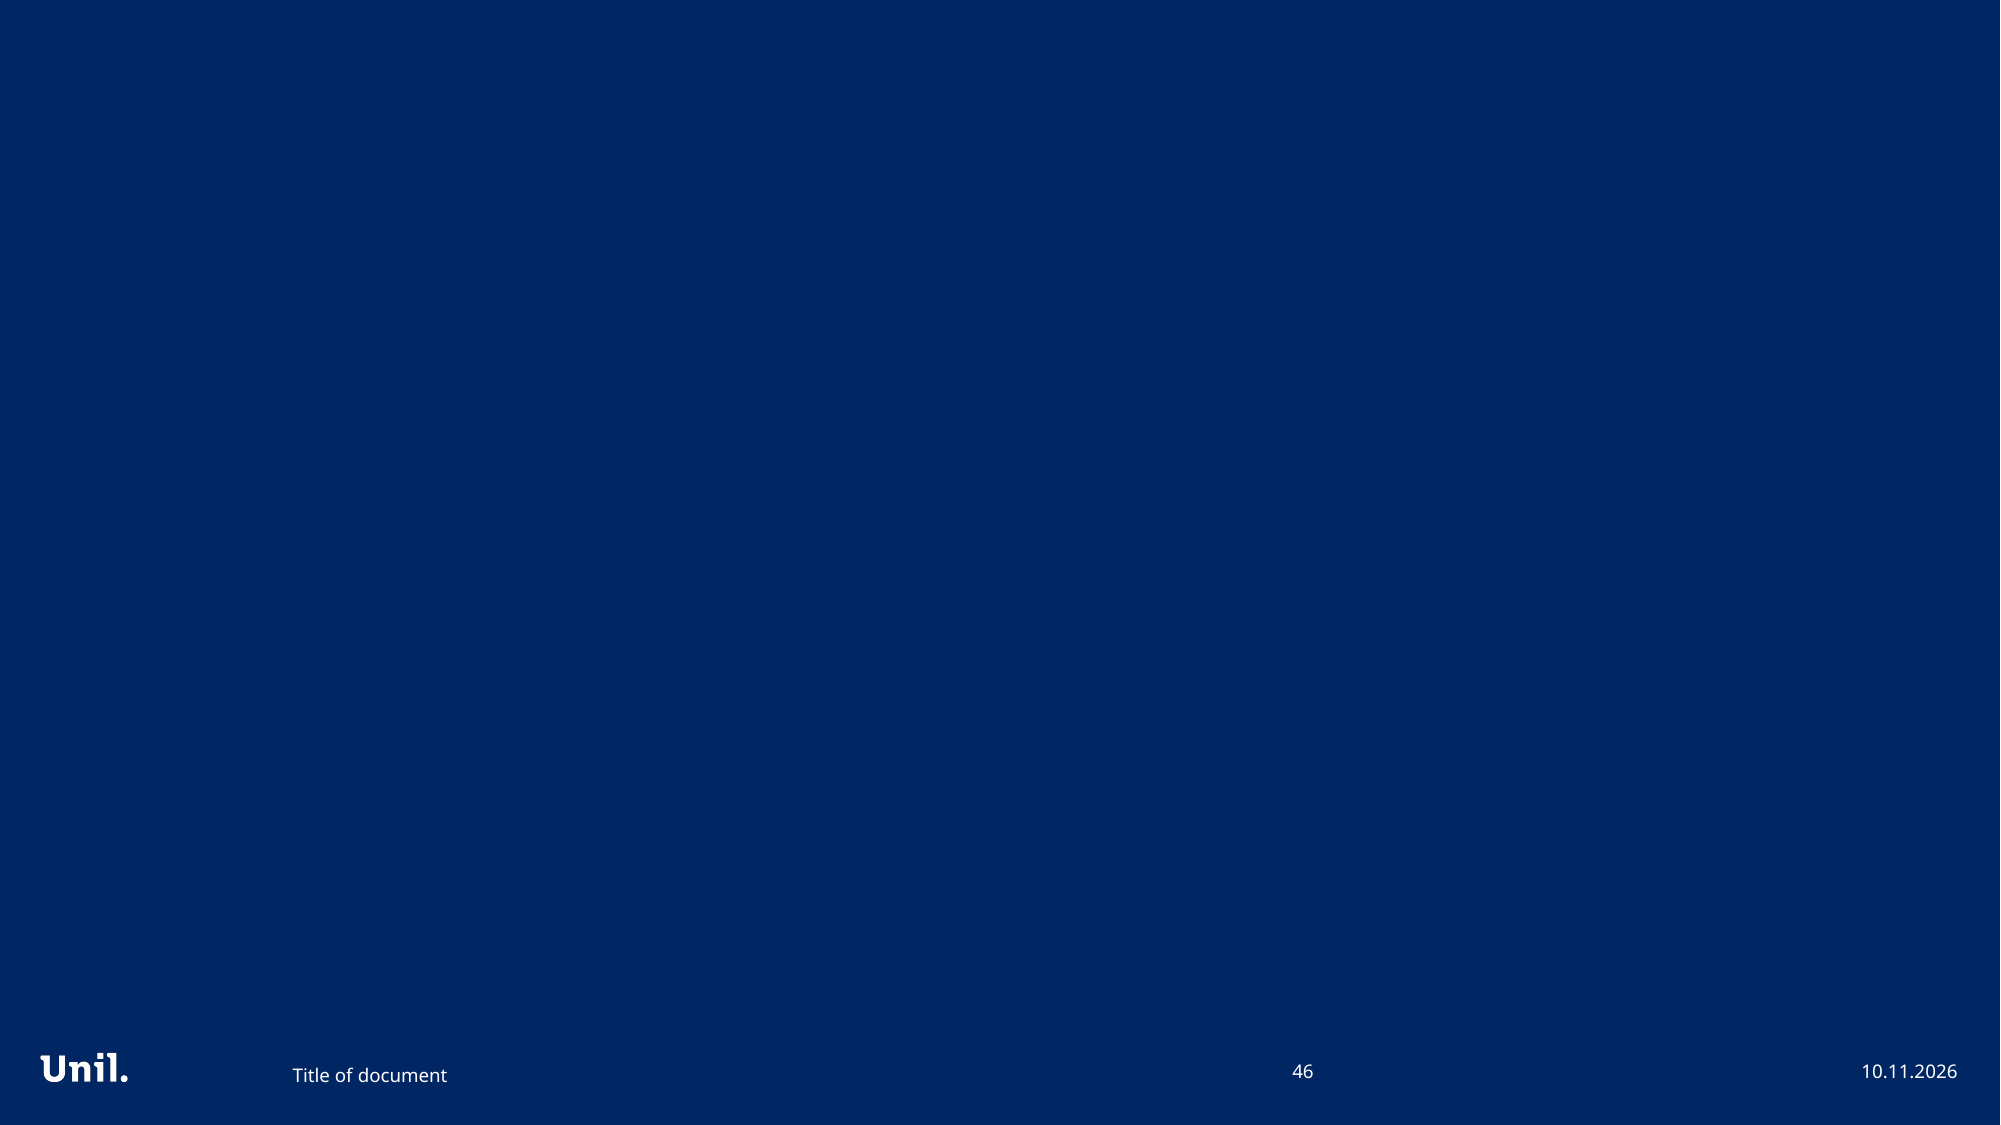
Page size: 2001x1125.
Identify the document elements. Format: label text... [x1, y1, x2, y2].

slide_number 46 [1250, 1037, 1355, 1086]
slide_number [1789, 1026, 1958, 1086]
picture [27, 1042, 141, 1095]
footer Title of document [292, 1011, 1048, 1087]
